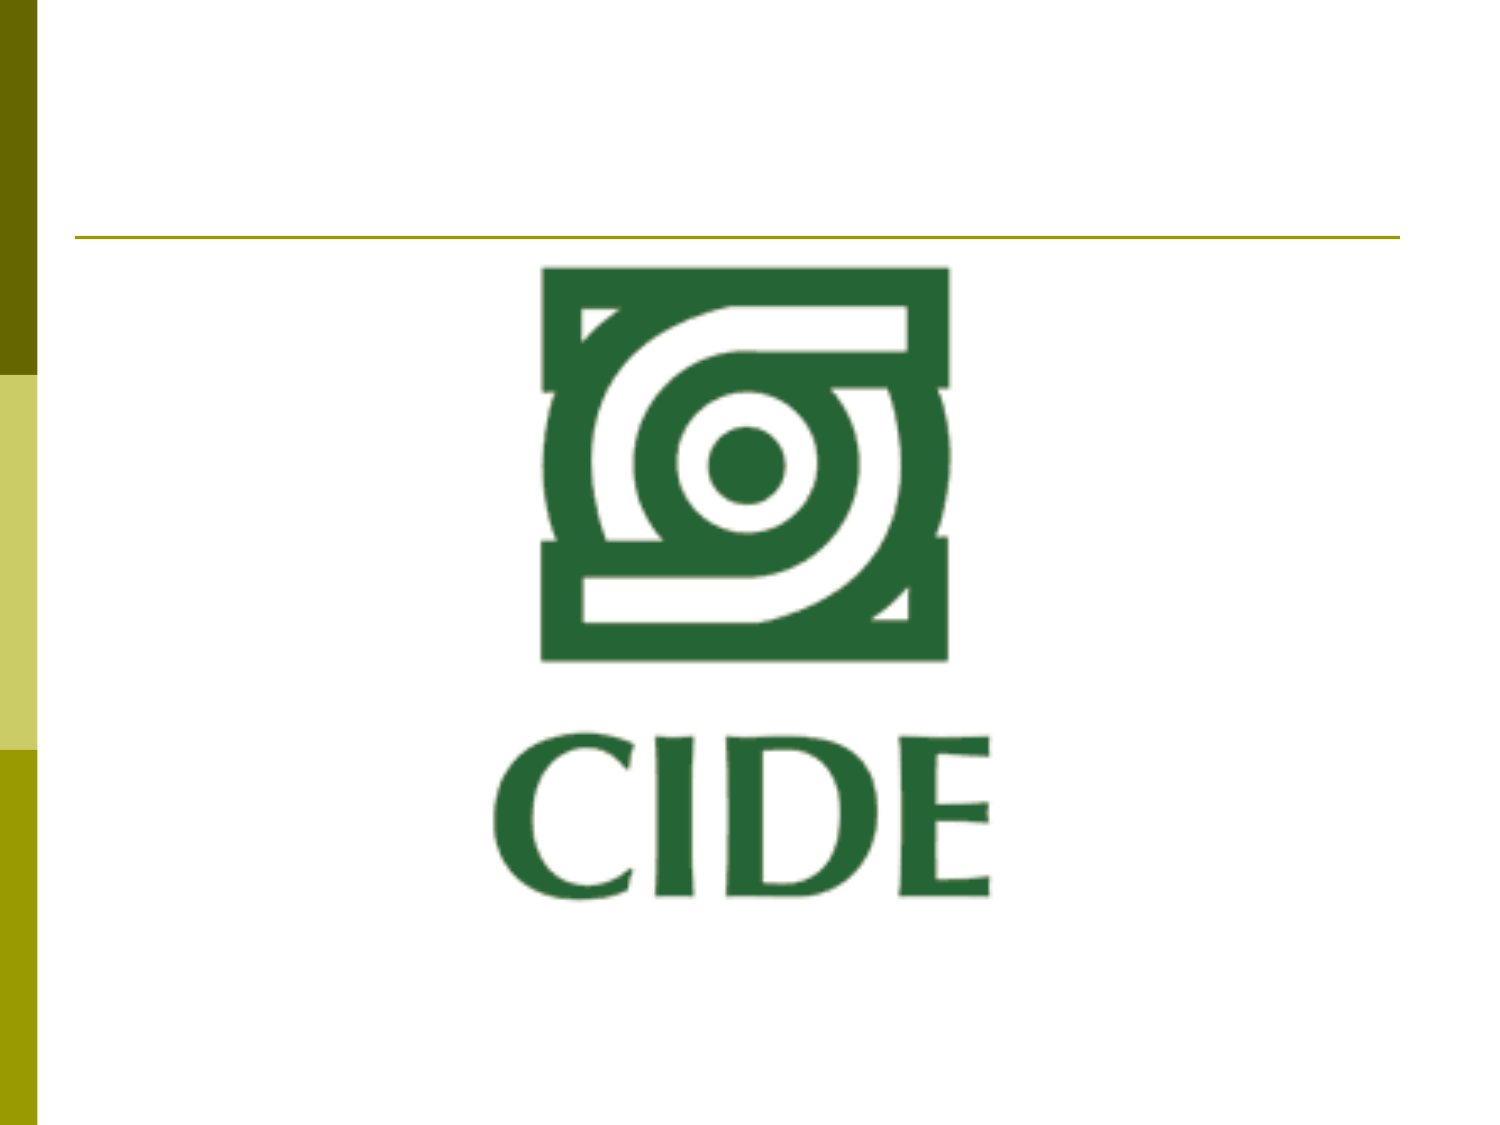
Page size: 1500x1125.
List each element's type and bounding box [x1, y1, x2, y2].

picture [407, 243, 1081, 918]
